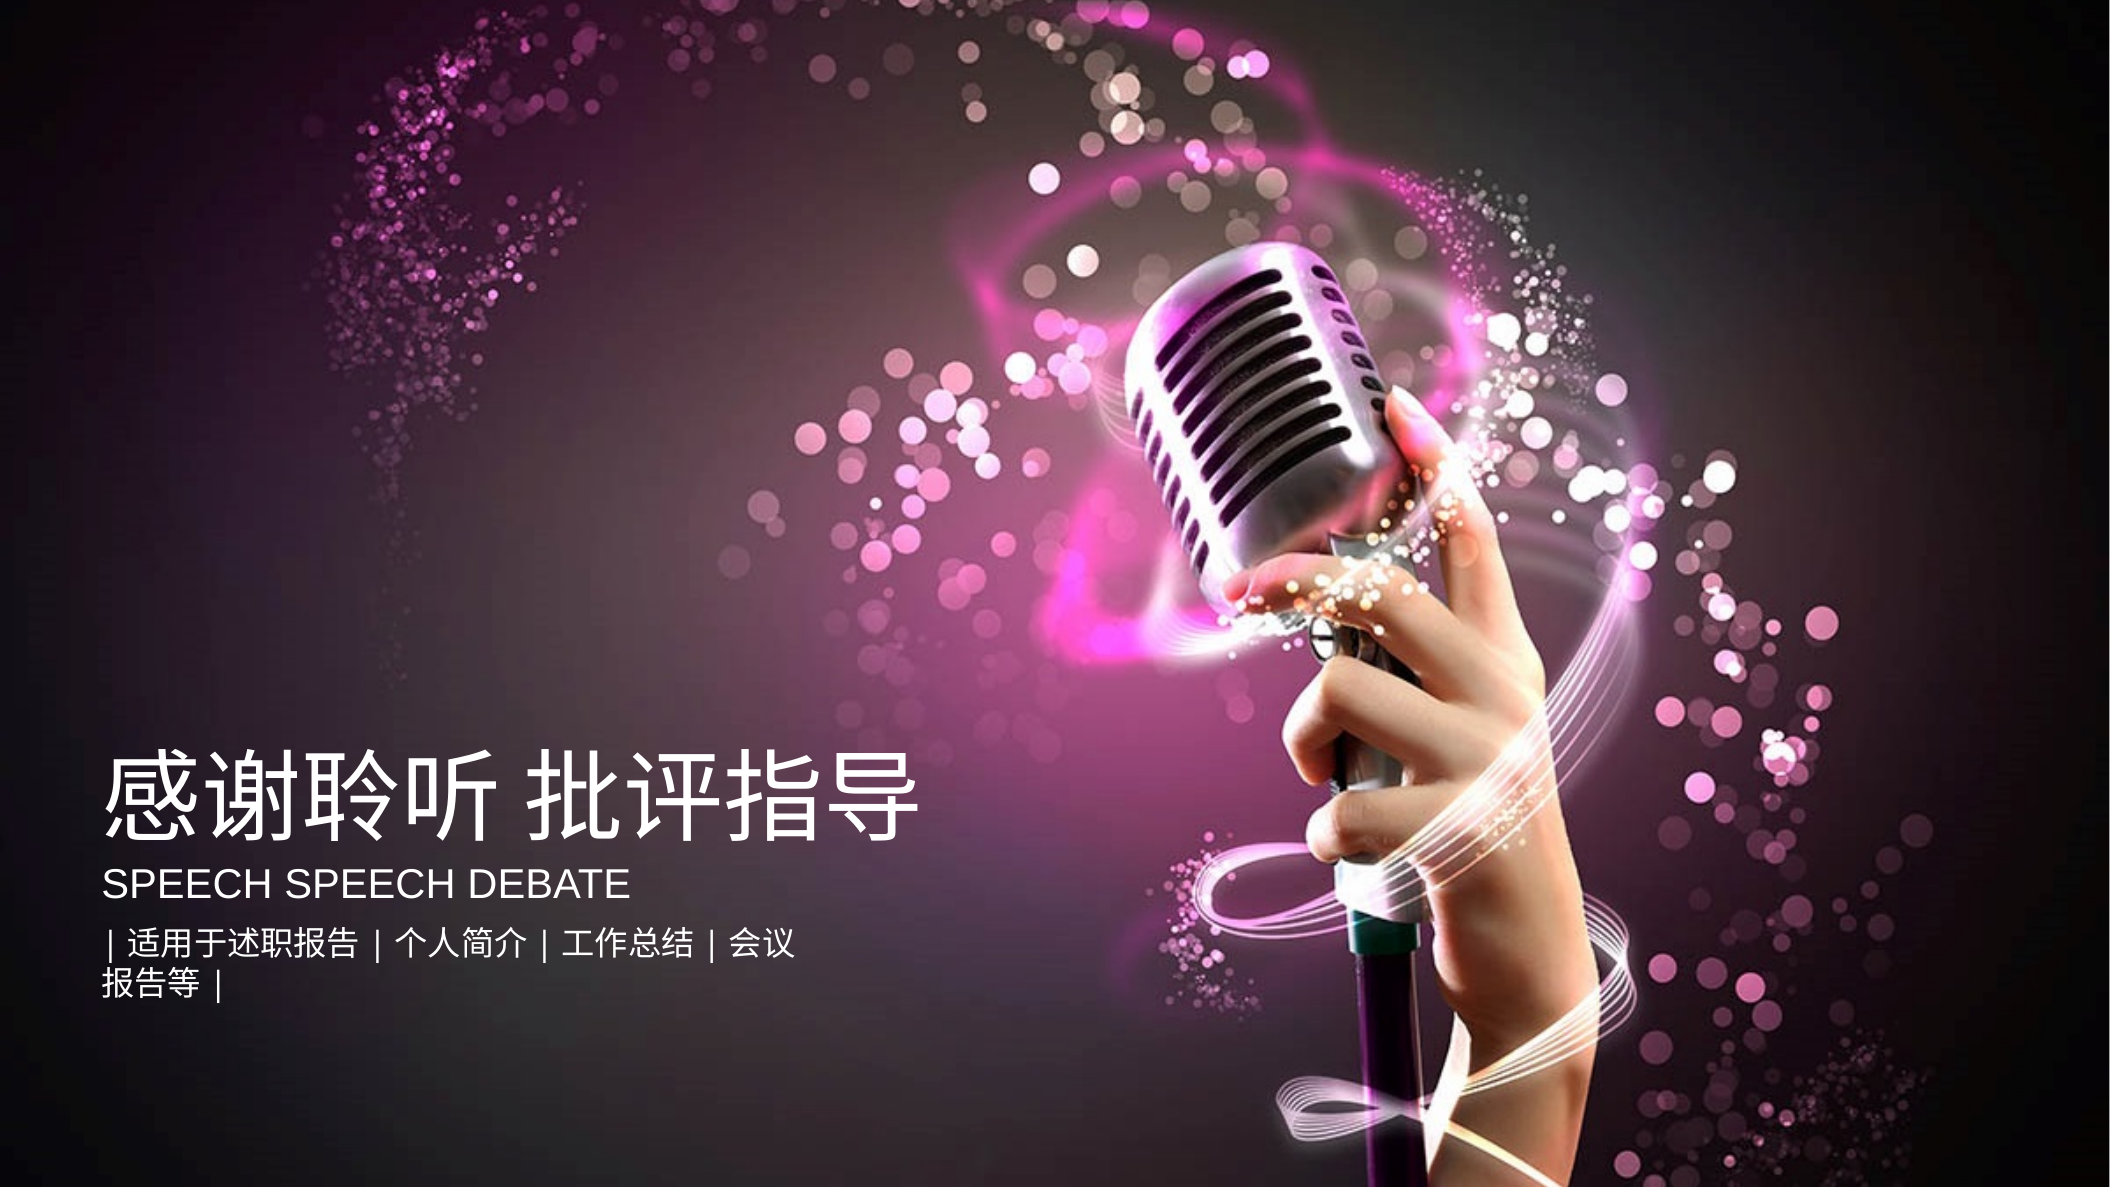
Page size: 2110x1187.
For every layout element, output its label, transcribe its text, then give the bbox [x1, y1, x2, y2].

text_box [0, 0, 2110, 1187]
text_box SPEECH SPEECH DEBATE [86, 849, 750, 915]
text_box |适用于述职报告|个人简介|工作总结|会议报告等| [86, 915, 837, 1010]
text_box 感谢聆听 批评指导 [86, 725, 1044, 861]
